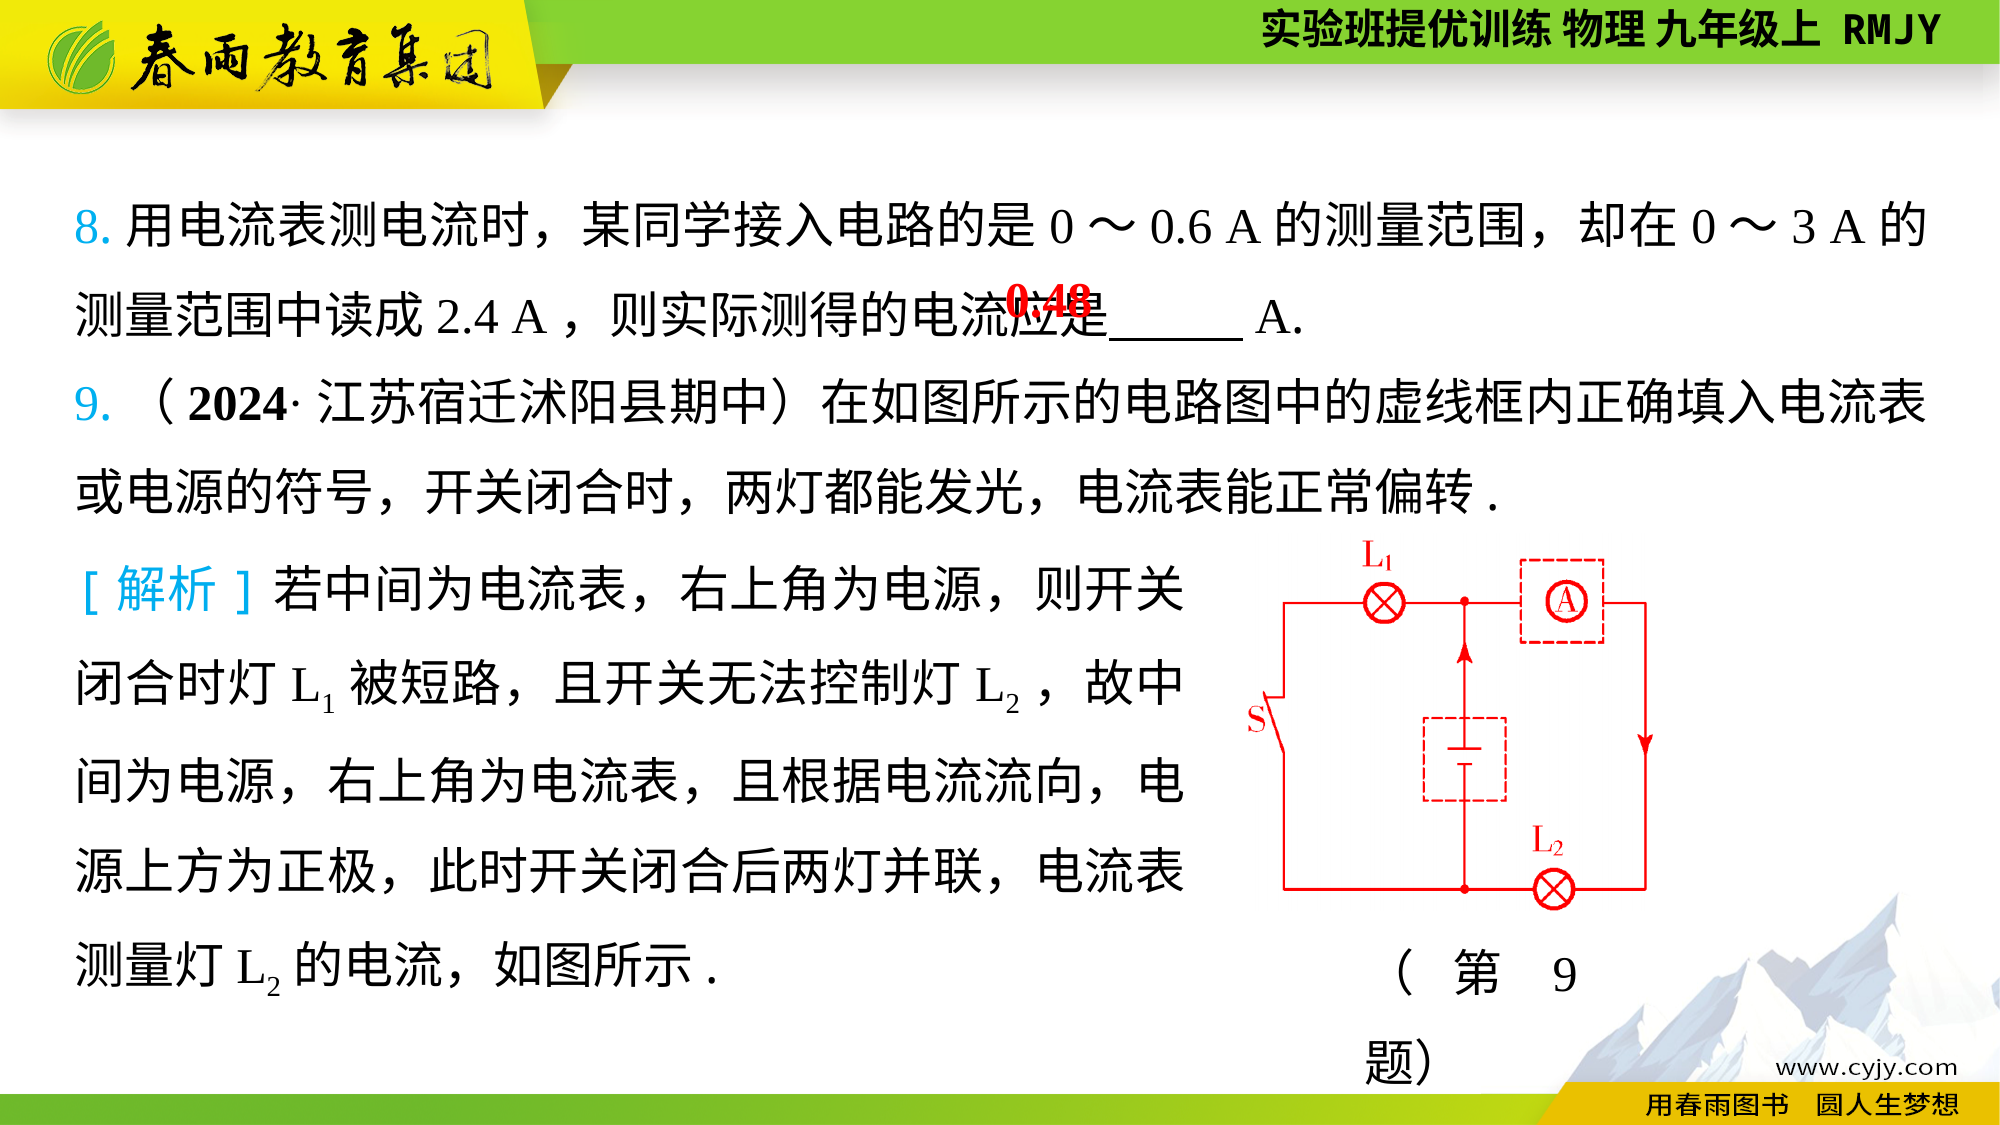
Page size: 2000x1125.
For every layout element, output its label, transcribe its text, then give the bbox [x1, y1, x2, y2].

picture [0, 0, 2000, 1125]
text_box 0.48 [990, 260, 1108, 332]
text_box （第9题） [1349, 921, 1605, 1009]
list 8.用电流表测电流时，某同学接入电路的是0～0.6 A的测量范围，却在0～3 A的测量范围中读成2.4 A，则实际测得的电流应是 A. [59, 156, 1944, 332]
text_box [解析]若中间为电流表，右上角为电源，则开关闭合时灯L1被短路，且开关无法控制灯L2，故中间为电源，右上角为电流表，且根据电流流向，电源上方为正极，此时开关闭合后两灯并联，电流表测量灯L2的电流，如图所示. [59, 519, 1201, 1010]
text_box 9.（2024·江苏宿迁沭阳县期中）在如图所示的电路图中的虚线框内正确填入电流表或电源的符号，开关闭合时，两灯都能发光，电流表能正常偏转. [59, 332, 1944, 528]
